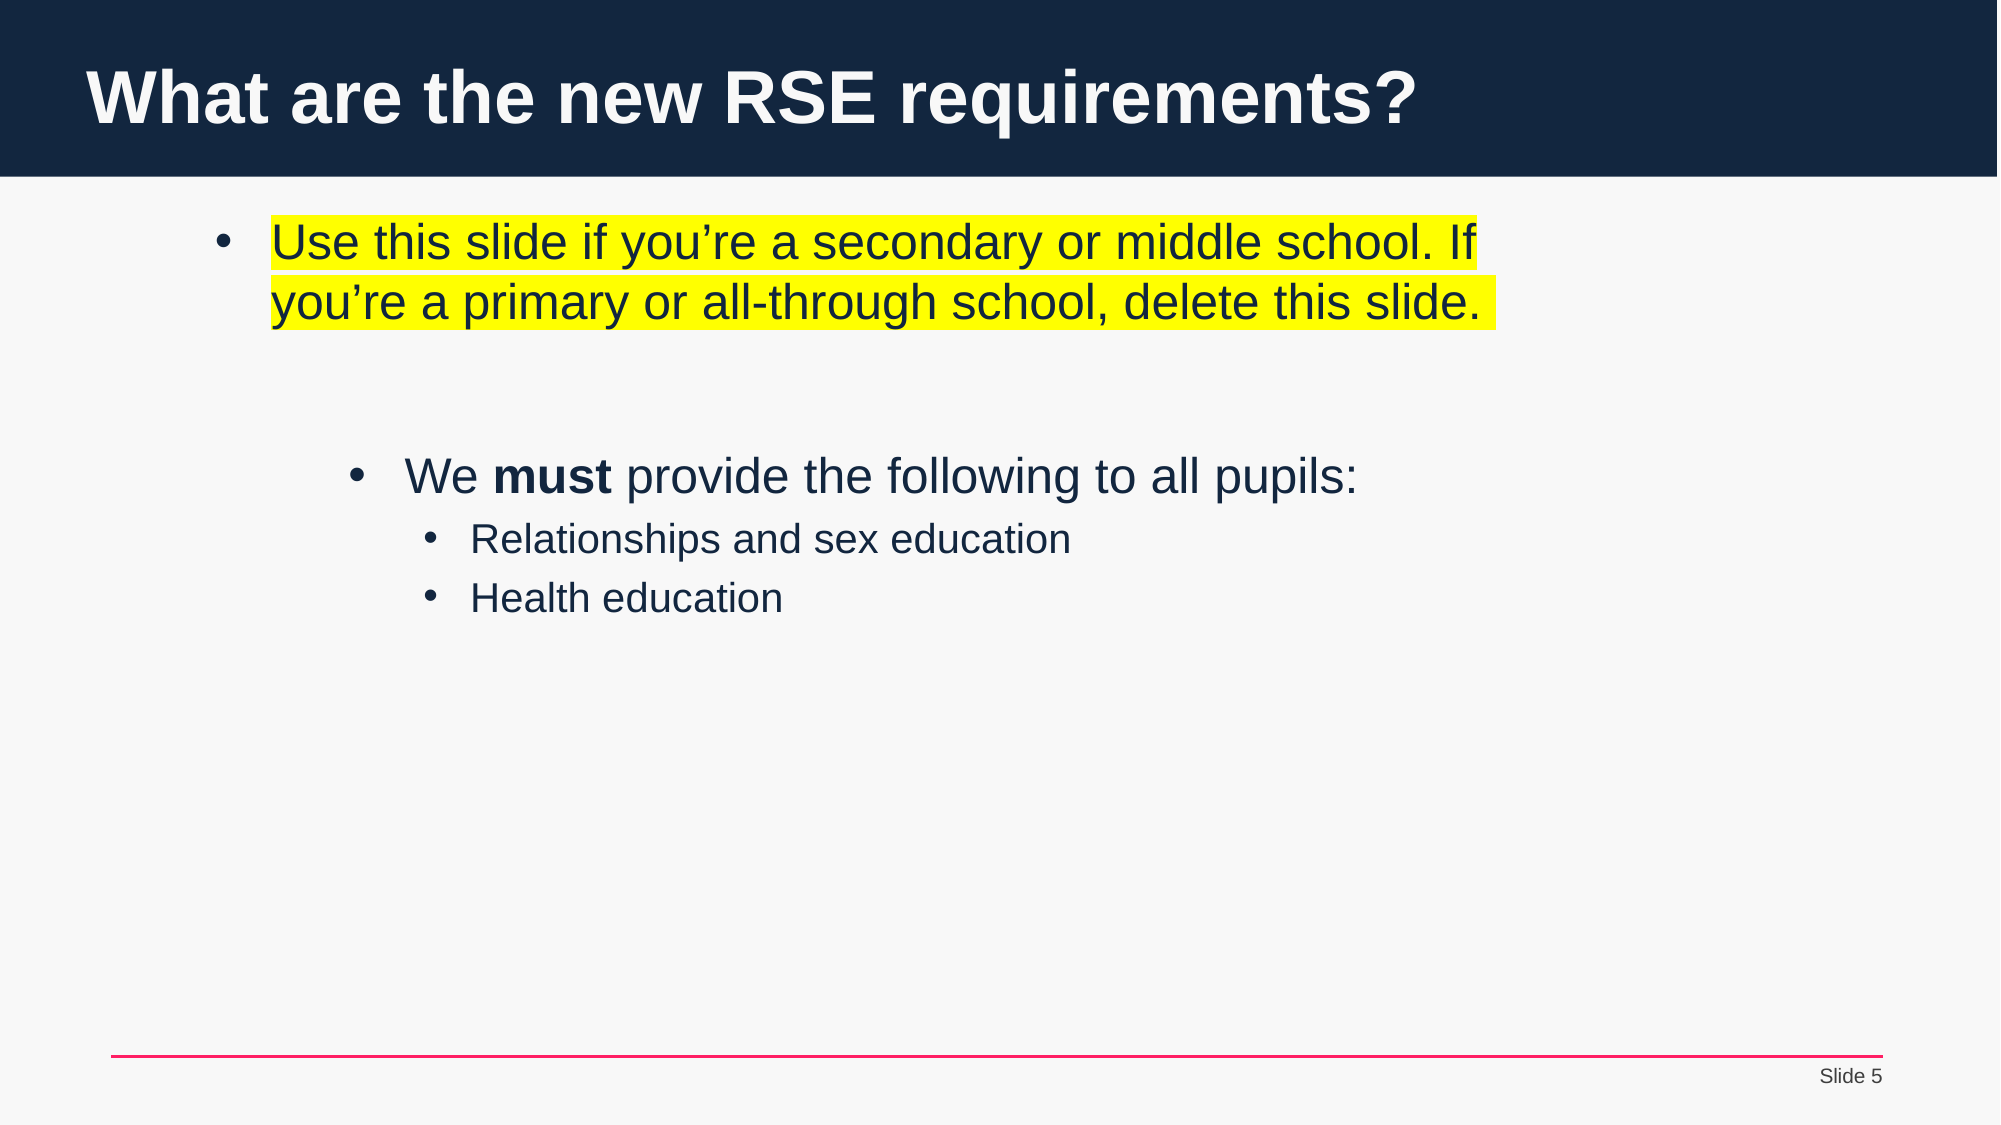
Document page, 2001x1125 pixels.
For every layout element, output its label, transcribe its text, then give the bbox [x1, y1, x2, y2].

title What are the new RSE requirements? [86, 21, 1662, 174]
text_box Slide ‹#› [1637, 1056, 1883, 1092]
list We must provide the following to all pupils: Relationships and sex education Health education [333, 296, 1662, 663]
text_box Use this slide if you’re a secondary or middle school. If you’re a primary or all-through school, delete this slide. [214, 209, 1544, 384]
